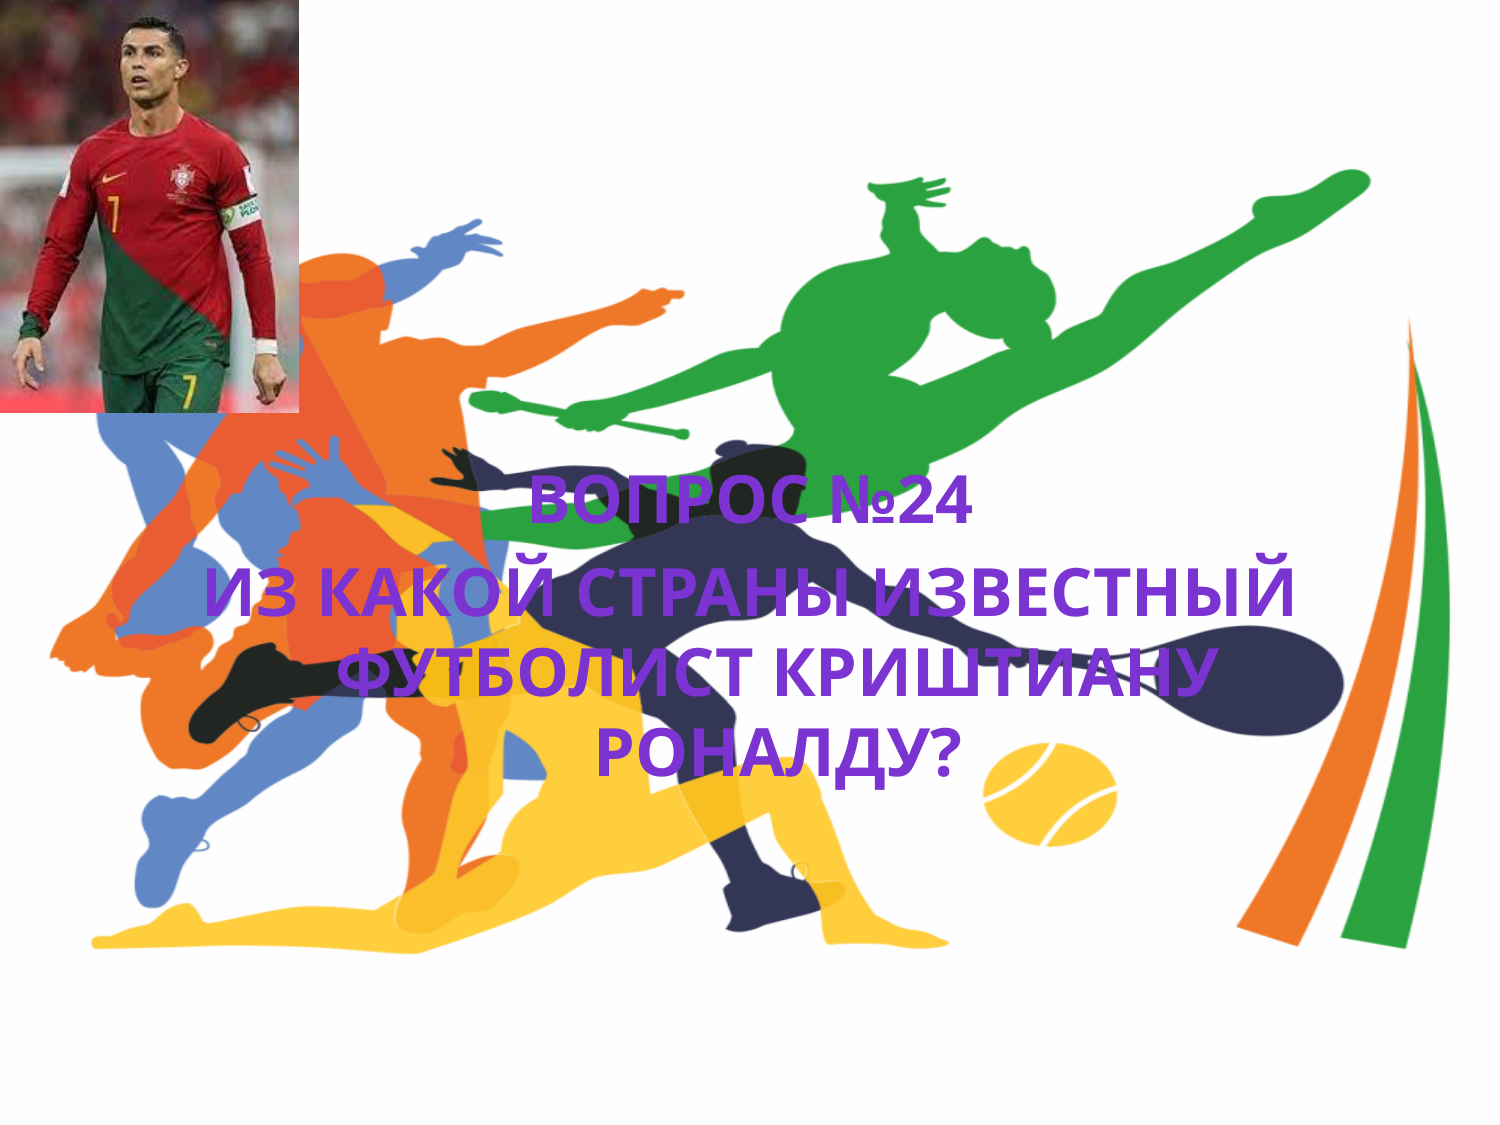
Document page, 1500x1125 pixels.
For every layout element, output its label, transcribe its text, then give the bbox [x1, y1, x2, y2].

picture [0, 0, 1500, 1125]
list ВОПРОС №24 Из какой страны известный футболист Криштиану Роналду? [75, 262, 1425, 1005]
